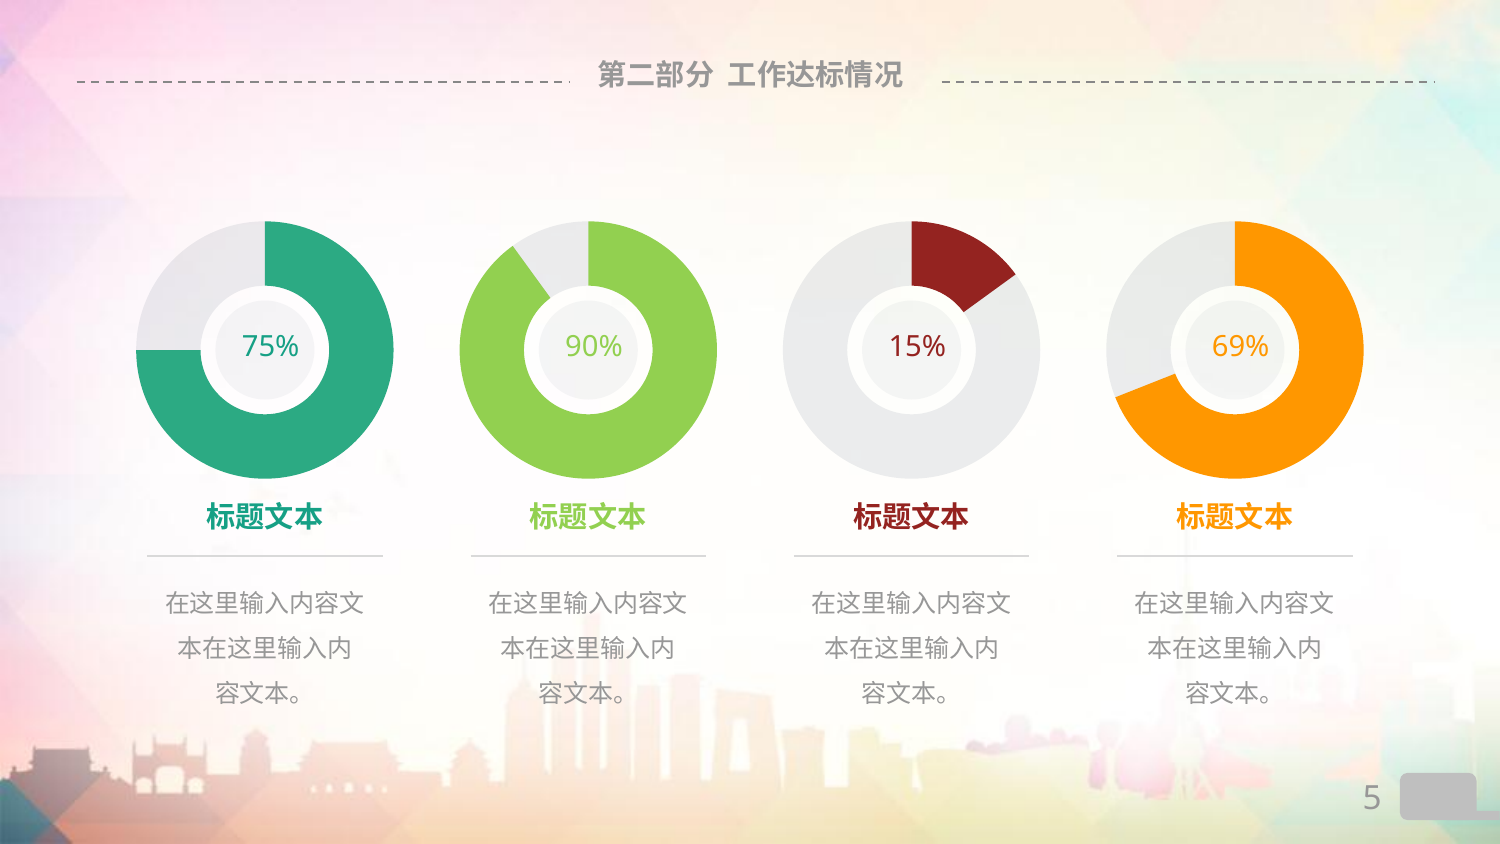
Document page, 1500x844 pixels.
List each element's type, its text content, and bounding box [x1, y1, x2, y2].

chart [446, 215, 730, 485]
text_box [1117, 491, 1353, 712]
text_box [147, 491, 383, 717]
title 第二部分 工作达标情况 [18, 52, 1483, 110]
chart [123, 215, 407, 485]
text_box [470, 491, 707, 712]
picture [0, 0, 1500, 844]
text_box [793, 491, 1030, 712]
chart [770, 215, 1053, 485]
chart [1093, 215, 1377, 485]
